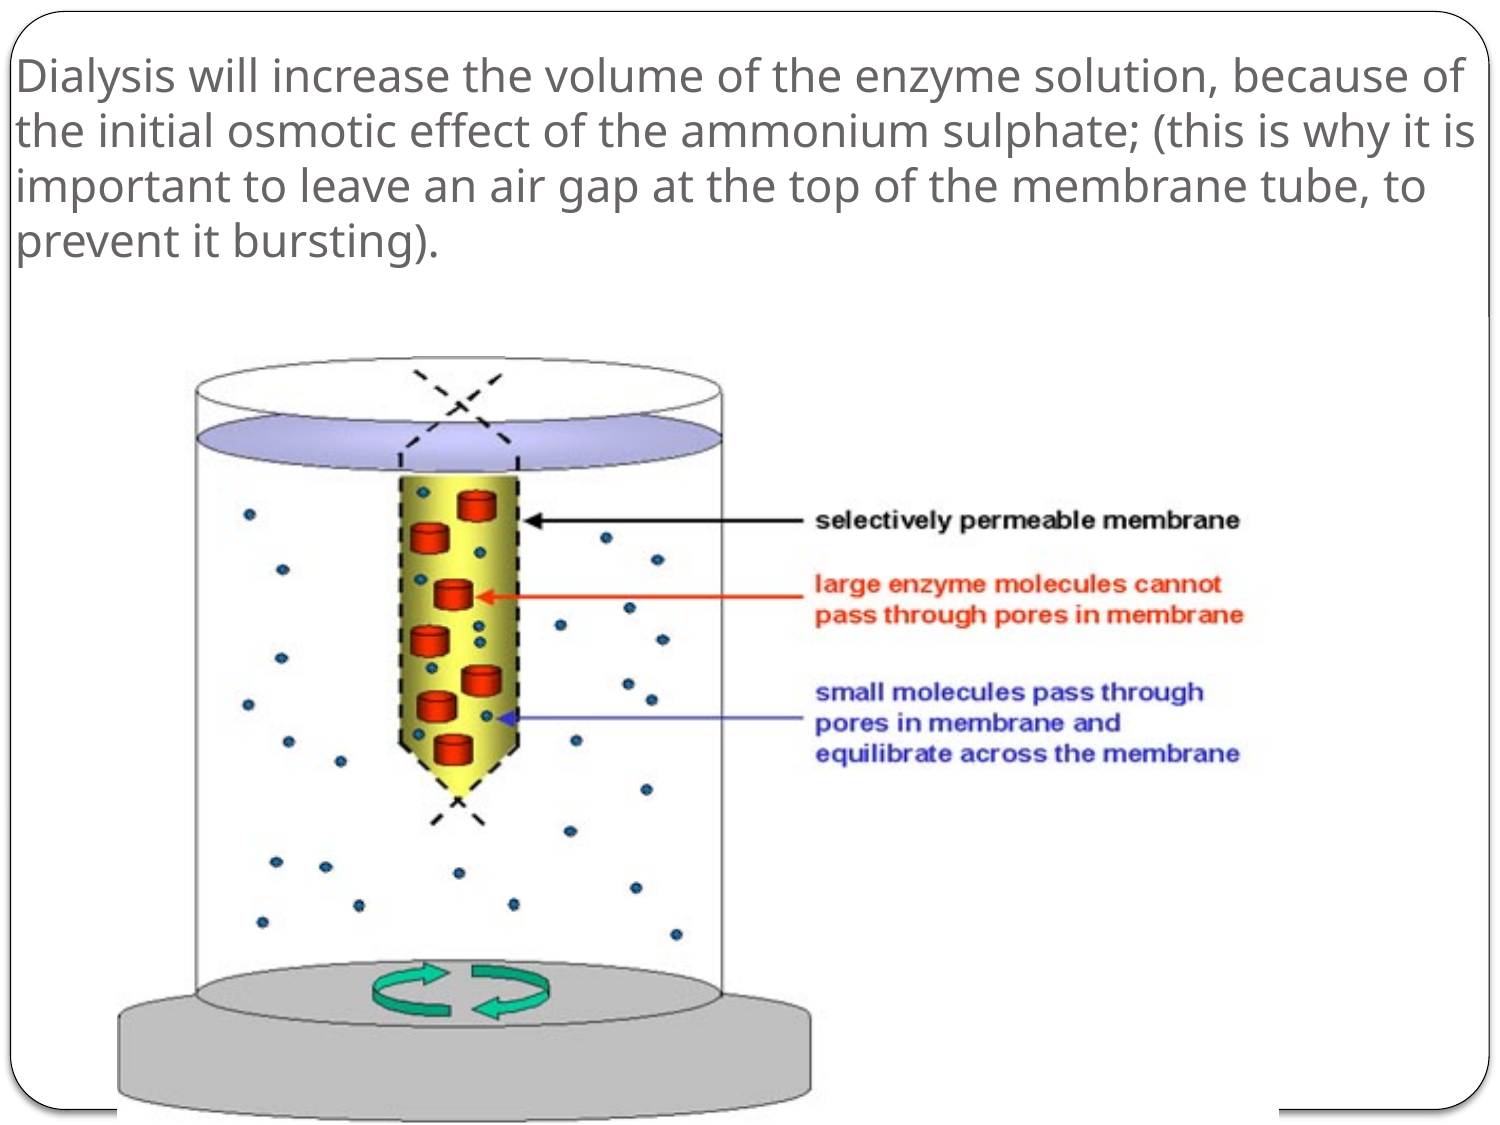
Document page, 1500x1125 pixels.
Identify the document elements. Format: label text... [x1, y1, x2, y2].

title Dialysis will increase the volume of the enzyme solution, because of the initial osmotic effect of the ammonium sulphate; (this is why it is important to leave an air gap at the top of the membrane tube, to prevent it bursting). [0, 23, 1500, 282]
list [116, 355, 1280, 1125]
